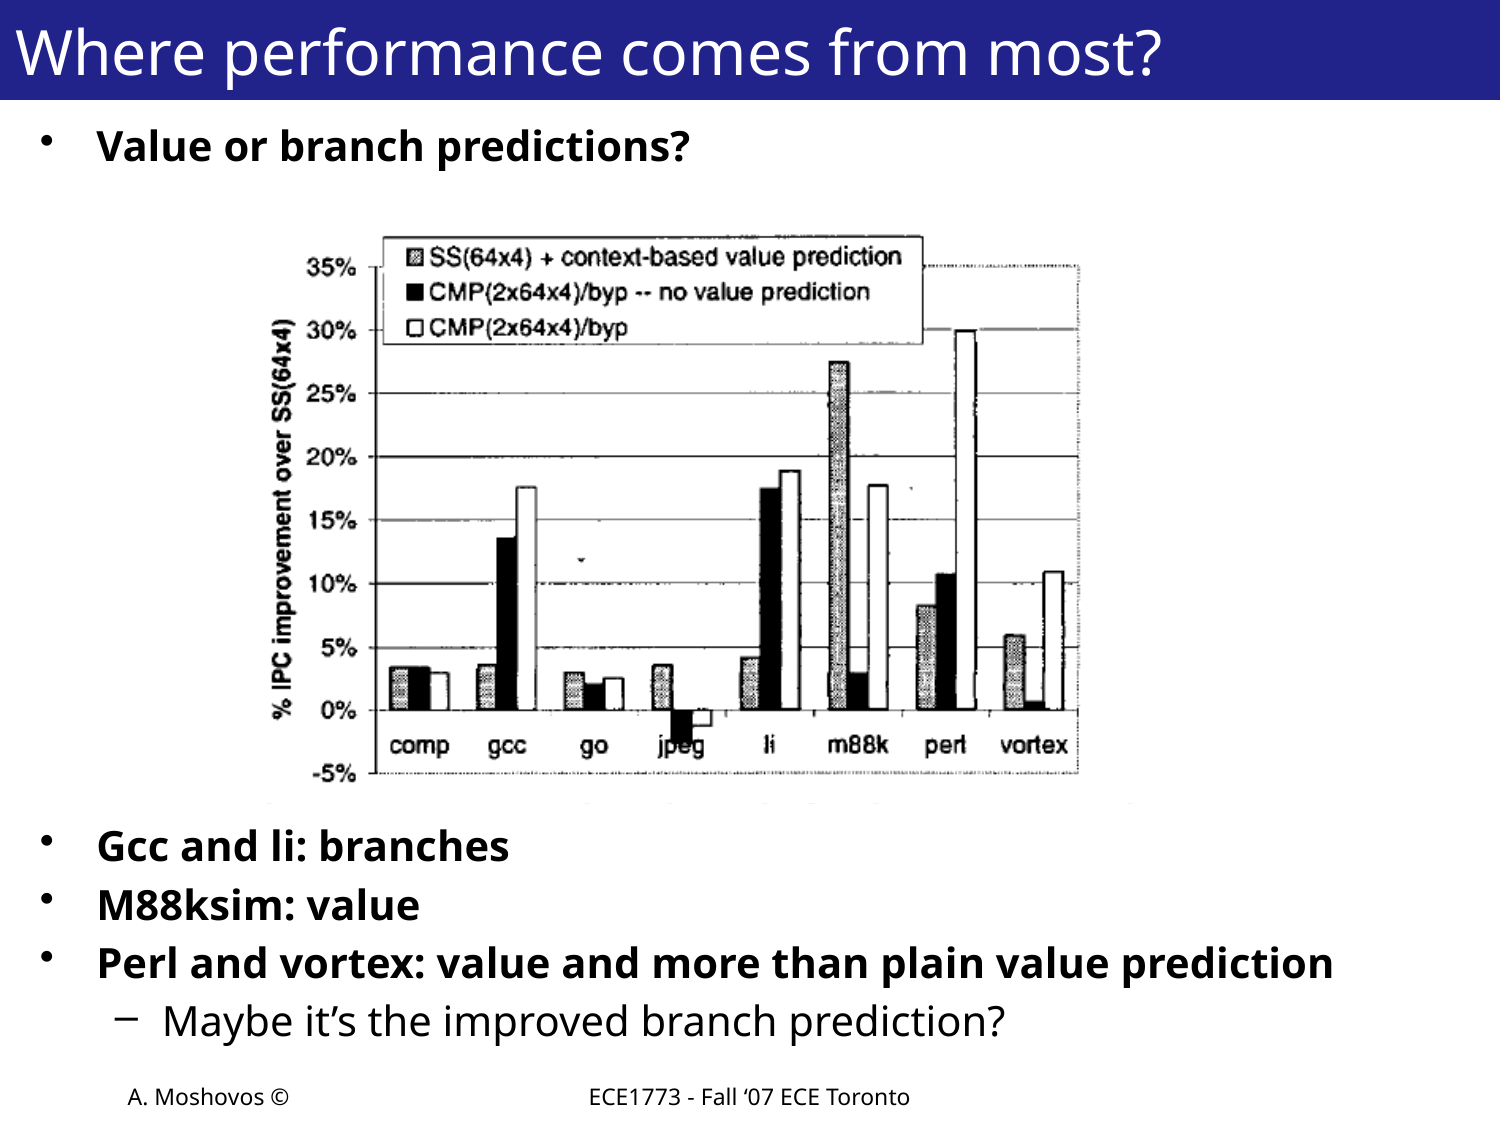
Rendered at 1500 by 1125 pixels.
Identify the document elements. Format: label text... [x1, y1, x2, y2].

list Value or branch predictions? Gcc and li: branches M88ksim: value Perl and vortex: value and more than plain value prediction Maybe it’s the improved branch prediction? [24, 112, 1476, 1076]
footer ECE1773 - Fall ‘07 ECE Toronto [487, 1074, 1013, 1125]
title Where performance comes from most? [0, 0, 1500, 101]
picture [212, 227, 1138, 805]
slide_number A. Moshovos © [112, 1074, 426, 1125]
